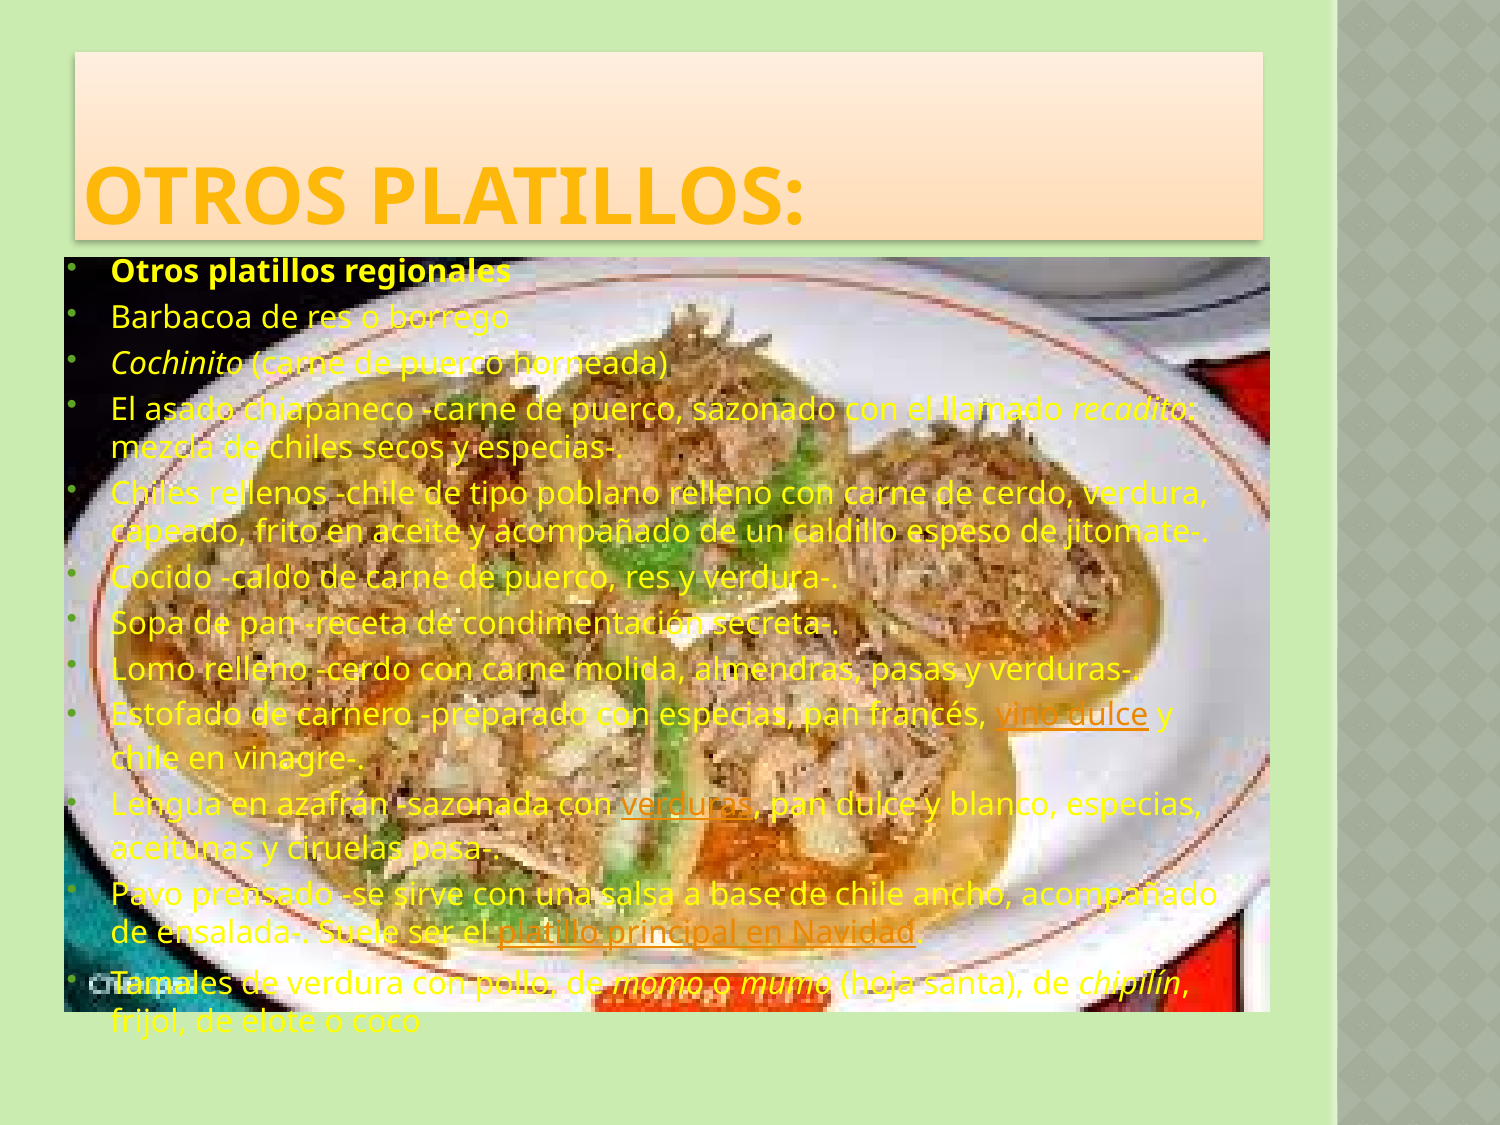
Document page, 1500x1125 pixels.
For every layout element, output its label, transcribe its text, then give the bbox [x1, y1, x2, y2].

title OTROS PLATILLOS: [74, 52, 1263, 241]
list Otros platillos regionales Barbacoa de res o borrego Cochinito (carne de puerco horneada) El asado chiapaneco -carne de puerco, sazonado con el llamado recadito: mezcla de chiles secos y especias-. Chiles rellenos -chile de tipo poblano relleno con carne de cerdo, verdura, capeado, frito en aceite y acompañado de un caldillo espeso de jitomate-. Cocido -caldo de carne de puerco, res y verdura-. Sopa de pan -receta de condimentación secreta-. Lomo relleno -cerdo con carne molida, almendras, pasas y verduras-. Estofado de carnero -preparado con especias, pan francés, vino dulce y chile en vinagre-. Lengua en azafrán -sazonada con verduras, pan dulce y blanco, especias, aceitunas y ciruelas pasa-. Pavo prensado -se sirve con una salsa a base de chile ancho, acompañado de ensalada-. Suele ser el platillo principal en Navidad. Tamales de verdura con pollo, de momo o mumo (hoja santa), de chipilín, frijol, de elote o coco [53, 243, 1263, 1059]
picture [64, 256, 1271, 1012]
